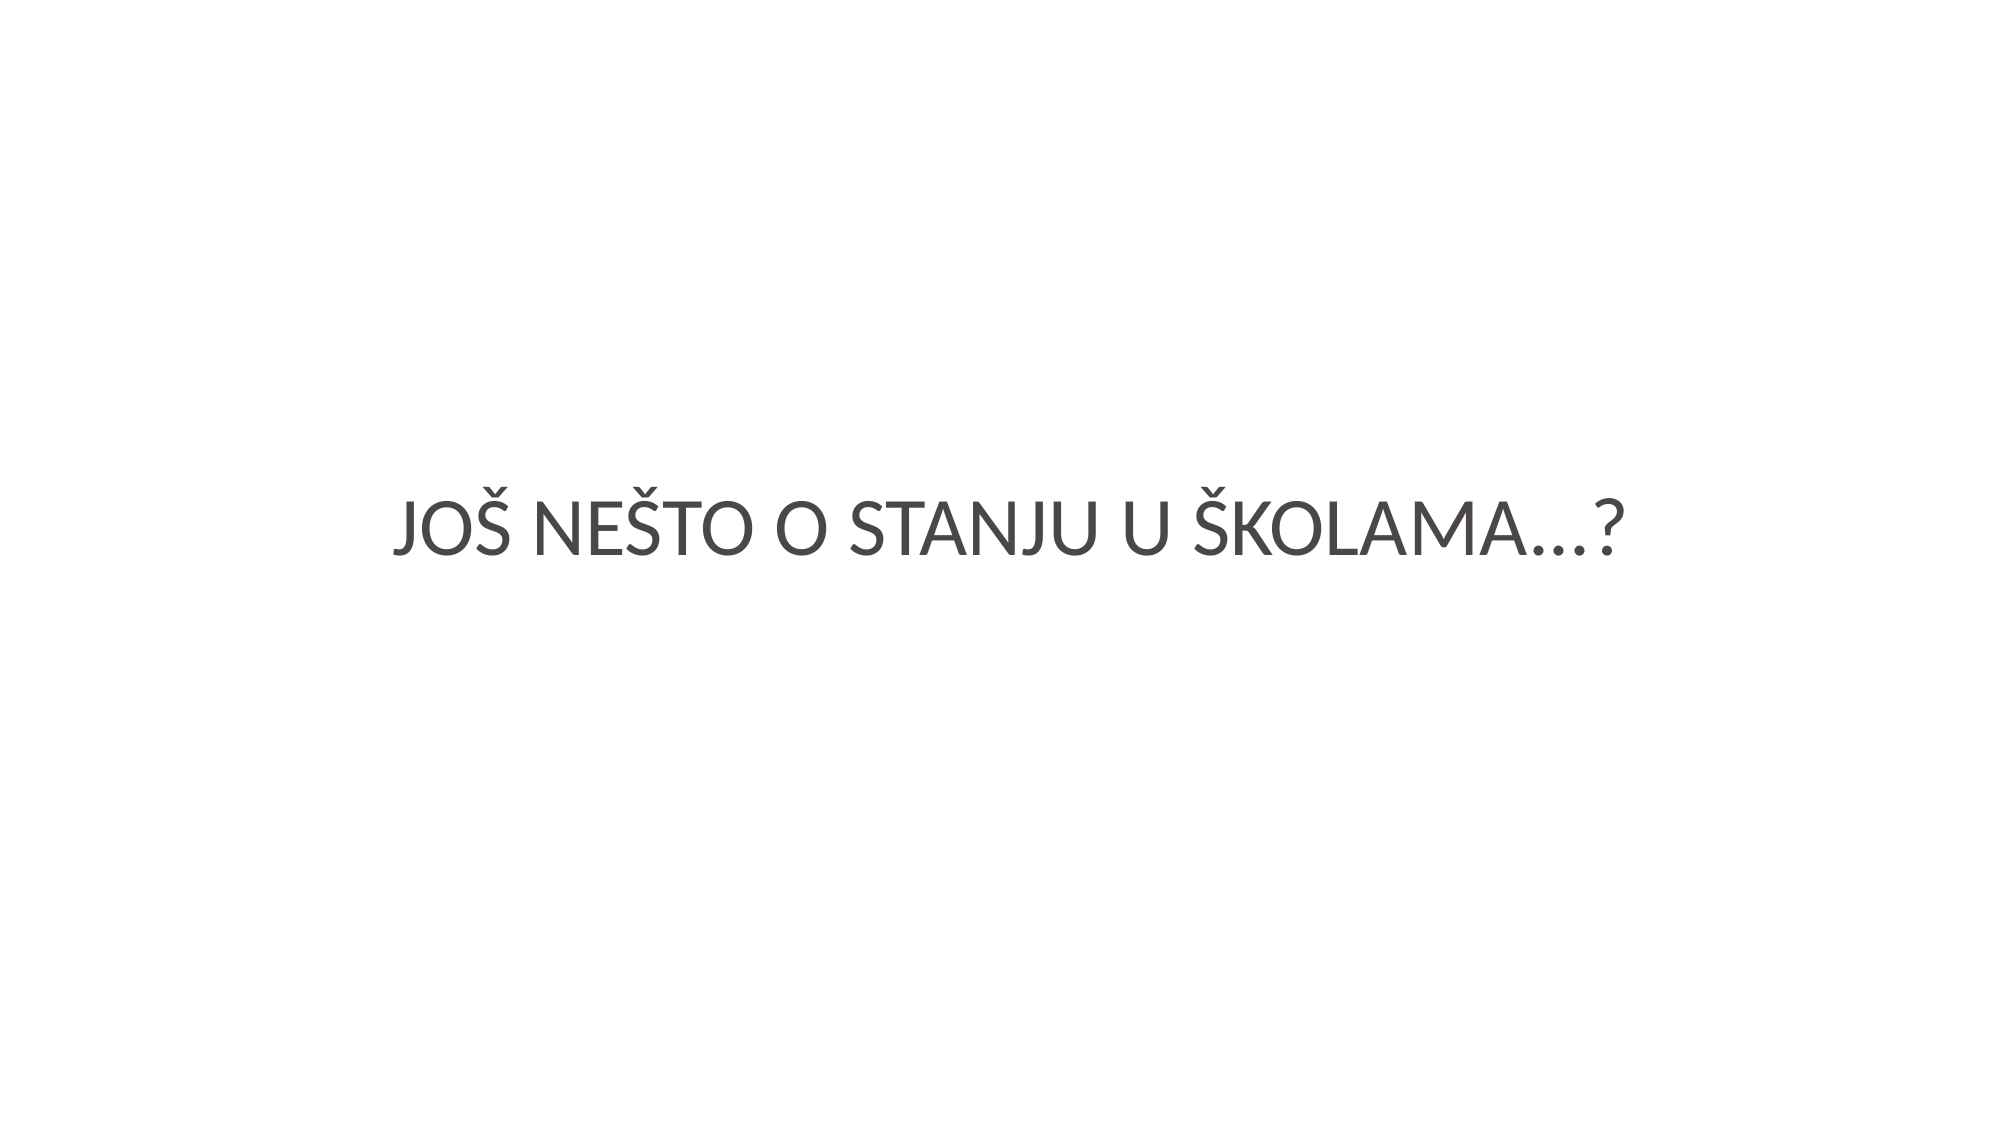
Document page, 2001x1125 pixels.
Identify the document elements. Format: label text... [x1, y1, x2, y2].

text_box JOŠ NEŠTO O STANJU U ŠKOLAMA...? [69, 415, 1954, 580]
